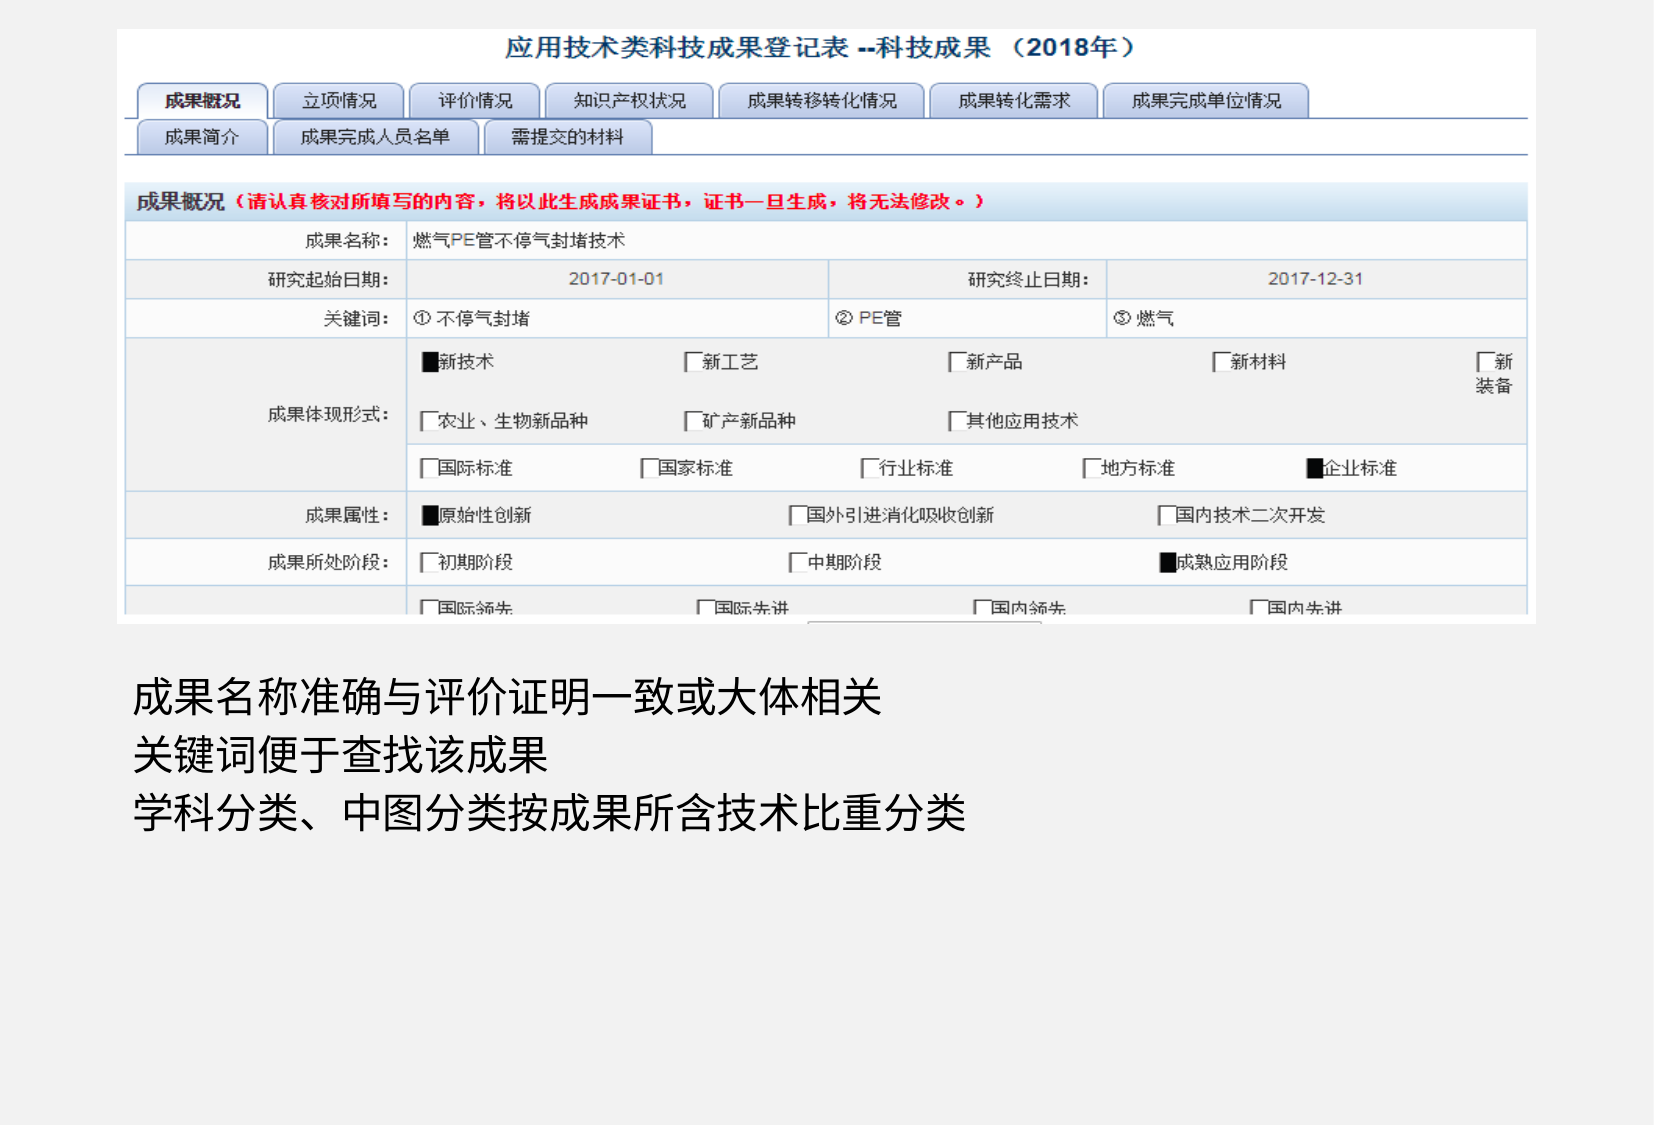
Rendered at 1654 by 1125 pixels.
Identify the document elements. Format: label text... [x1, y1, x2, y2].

subtitle 成果名称准确与评价证明一致或大体相关 关键词便于查找该成果 学科分类、中图分类按成果所含技术比重分类 [117, 662, 1530, 926]
picture [117, 28, 1537, 624]
